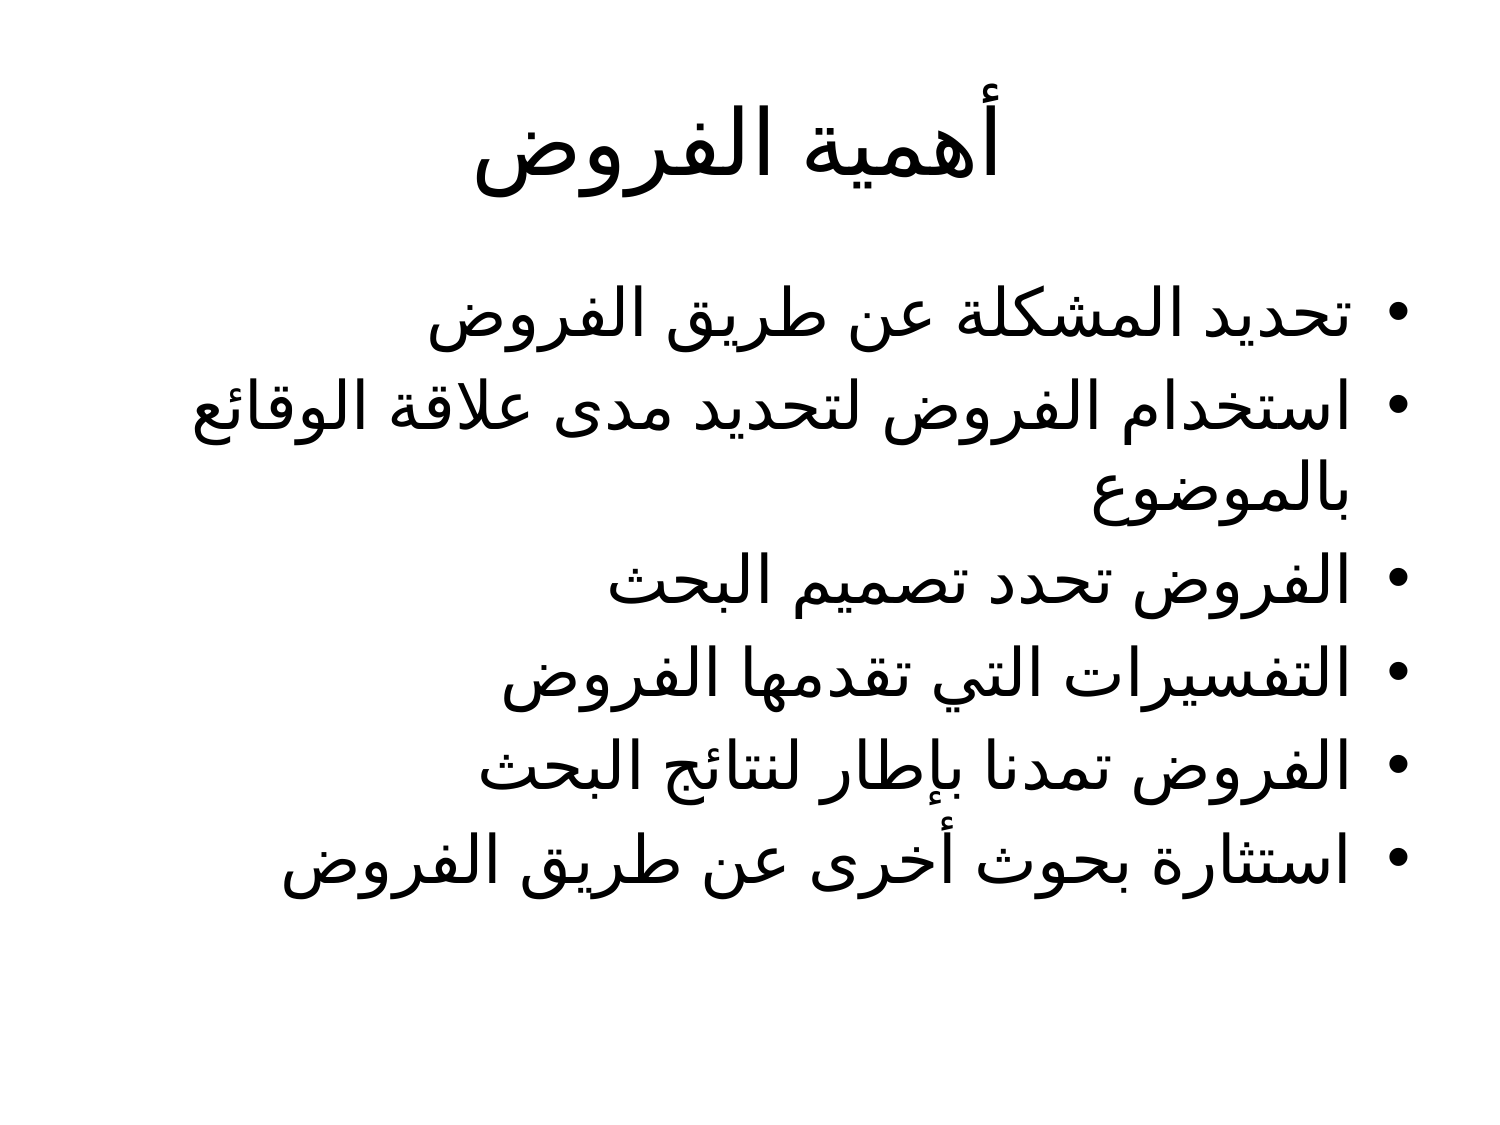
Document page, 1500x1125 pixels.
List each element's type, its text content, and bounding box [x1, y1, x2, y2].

title أهمية الفروض [75, 45, 1425, 233]
list تحديد المشكلة عن طريق الفروض استخدام الفروض لتحديد مدى علاقة الوقائع بالموضوع الفروض تحدد تصميم البحث التفسيرات التي تقدمها الفروض الفروض تمدنا بإطار لنتائج البحث استثارة بحوث أخرى عن طريق الفروض [75, 262, 1425, 1005]
